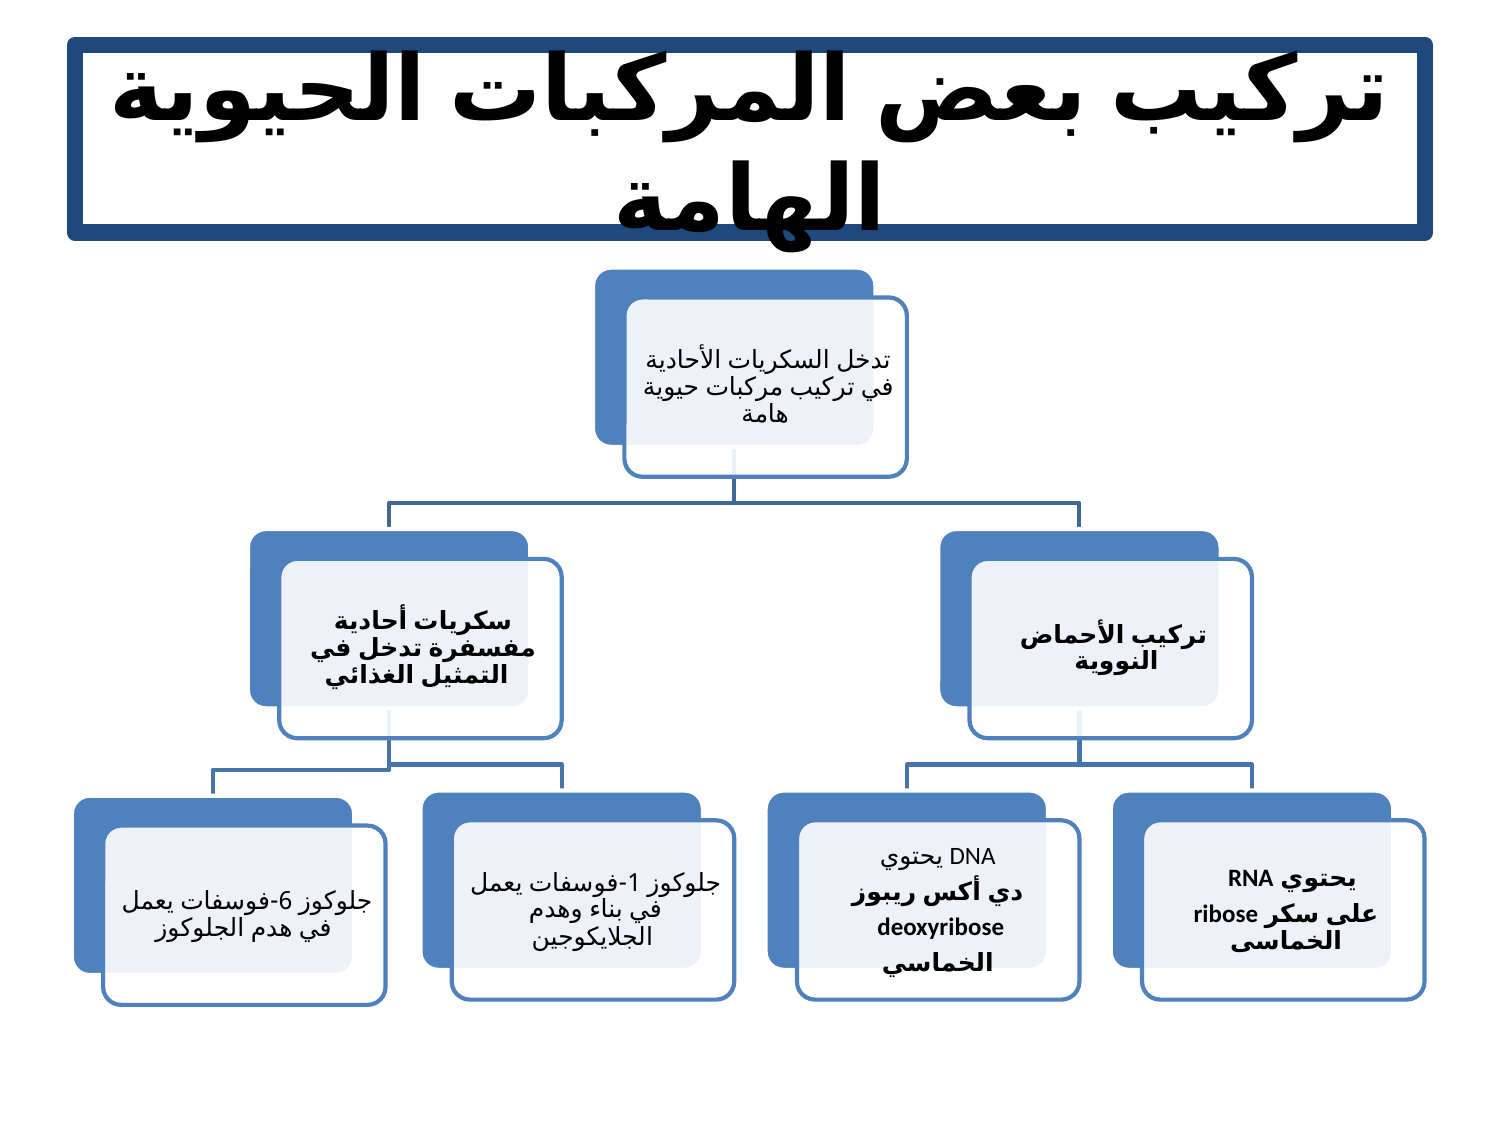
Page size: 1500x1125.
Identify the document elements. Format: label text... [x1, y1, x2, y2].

title تركيب بعض المركبات الحيوية الهامة [75, 45, 1425, 233]
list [74, 262, 1426, 1006]
